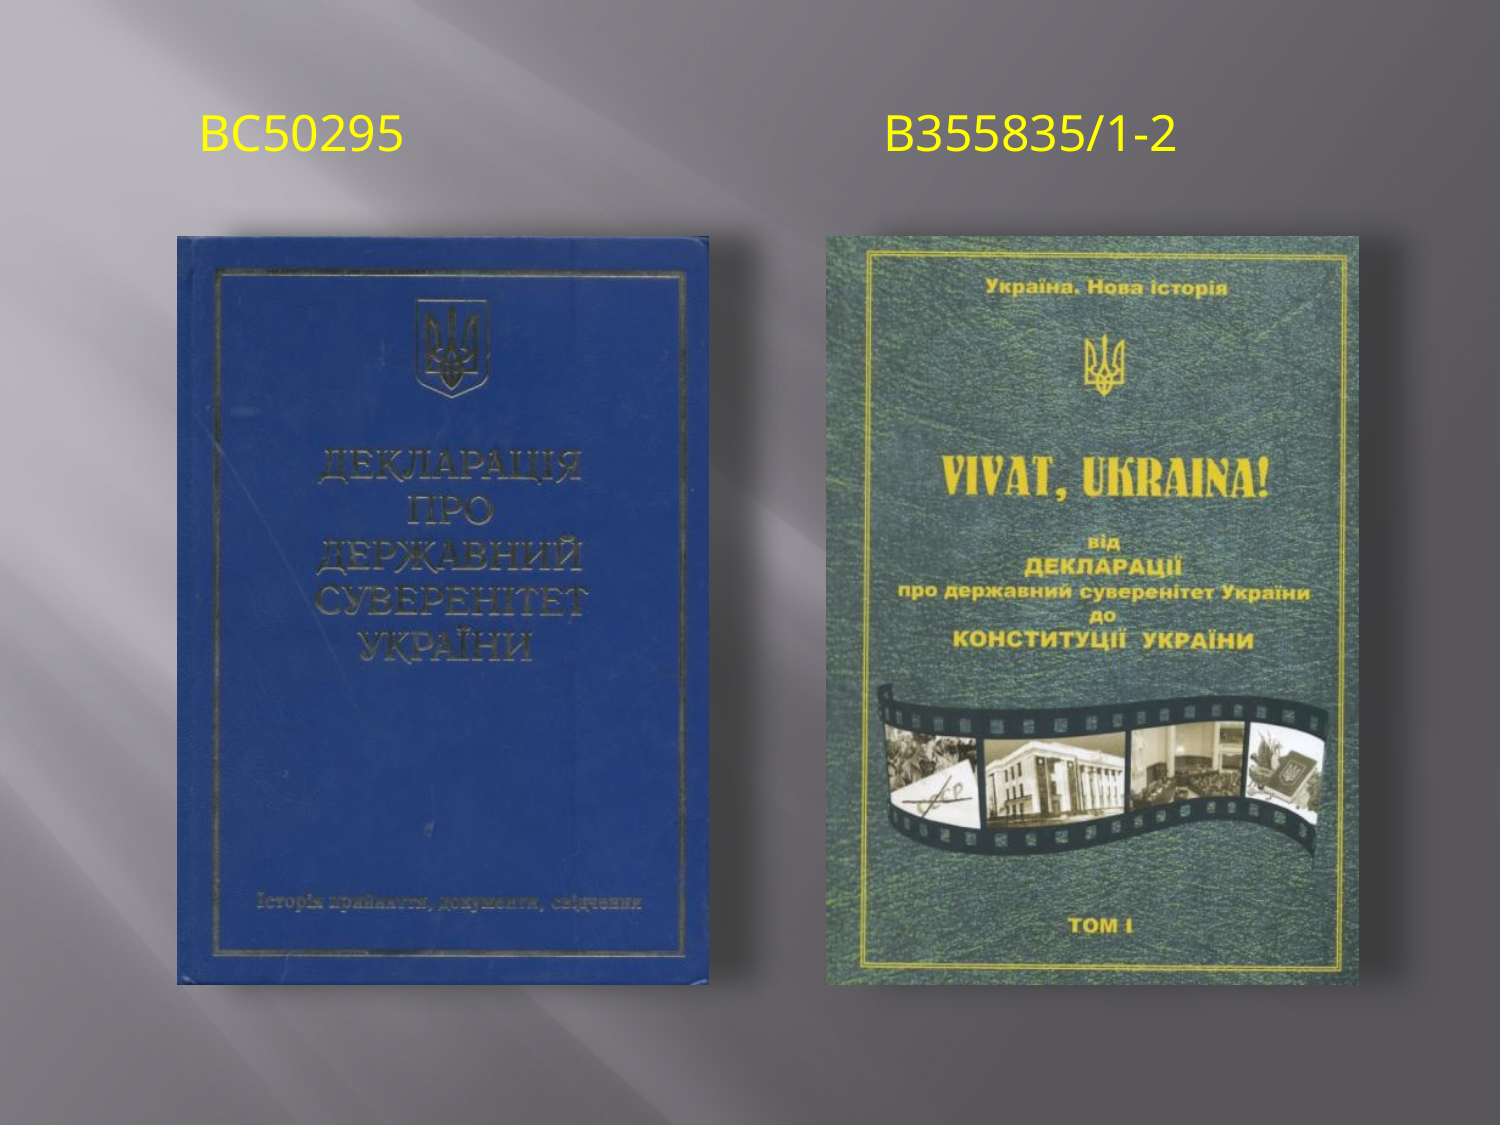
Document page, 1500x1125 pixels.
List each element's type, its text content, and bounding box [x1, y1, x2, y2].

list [176, 235, 709, 986]
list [826, 235, 1359, 986]
picture [0, 0, 1500, 1125]
list ВС50295 [183, 54, 738, 208]
list В355835/1-2 [868, 54, 1425, 208]
